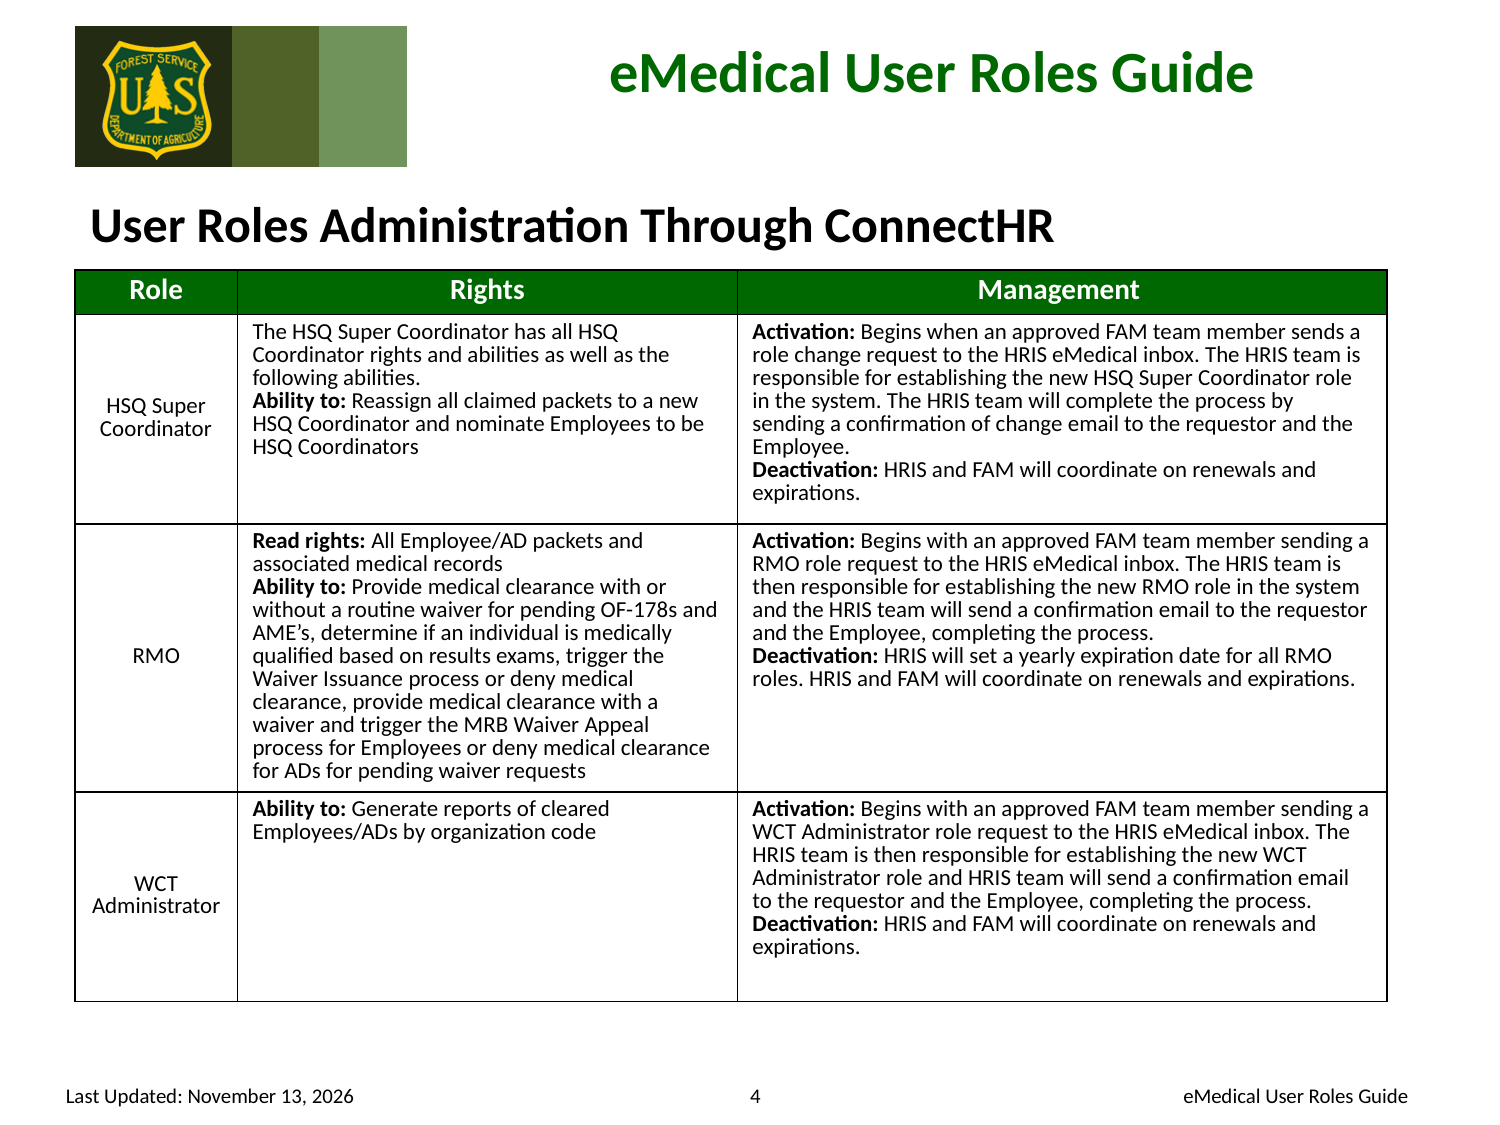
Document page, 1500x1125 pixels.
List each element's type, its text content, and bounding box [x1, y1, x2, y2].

table_cell Activation: Begins when an approved FAM team member sends a role change request to the HRIS eMedical inbox. The HRIS team is responsible for establishing the new HSQ Super Coordinator role in the system. The HRIS team will complete the process by sending a confirmation of change email to the requestor and the Employee. Deactivation: HRIS and FAM will coordinate on renewals and expirations. [738, 315, 1386, 523]
table_cell WCT Administrator [76, 793, 237, 1001]
table_cell HSQ Super Coordinator [76, 315, 237, 523]
table_cell Ability to: Generate reports of cleared Employees/ADs by organization code [238, 793, 737, 1001]
table_cell Read rights: All Employee/AD packets and associated medical records Ability to: Provide medical clearance with or without a routine waiver for pending OF-178s and AME’s, determine if an individual is medically qualified based on results exams, trigger the Waiver Issuance process or deny medical clearance, provide medical clearance with a waiver and trigger the MRB Waiver Appeal process for Employees or deny medical clearance for ADs for pending waiver requests [238, 525, 737, 791]
table_header Role [76, 271, 237, 314]
table_cell Activation: Begins with an approved FAM team member sending a WCT Administrator role request to the HRIS eMedical inbox. The HRIS team is then responsible for establishing the new WCT Administrator role and HRIS team will send a confirmation email to the requestor and the Employee, completing the process. Deactivation: HRIS and FAM will coordinate on renewals and expirations. [738, 793, 1386, 1001]
picture [75, 26, 407, 167]
table_cell Activation: Begins with an approved FAM team member sending a RMO role request to the HRIS eMedical inbox. The HRIS team is then responsible for establishing the new RMO role in the system and the HRIS team will send a confirmation email to the requestor and the Employee, completing the process. Deactivation: HRIS will set a yearly expiration date for all RMO roles. HRIS and FAM will coordinate on renewals and expirations. [738, 525, 1386, 791]
table_cell The HSQ Super Coordinator has all HSQ Coordinator rights and abilities as well as the following abilities. Ability to: Reassign all claimed packets to a new HSQ Coordinator and nominate Employees to be HSQ Coordinators [238, 315, 737, 523]
table_header Management [738, 271, 1386, 314]
title User Roles Administration Through ConnectHR [74, 174, 1426, 271]
table_header Rights [238, 271, 737, 314]
table_cell RMO [76, 525, 237, 791]
